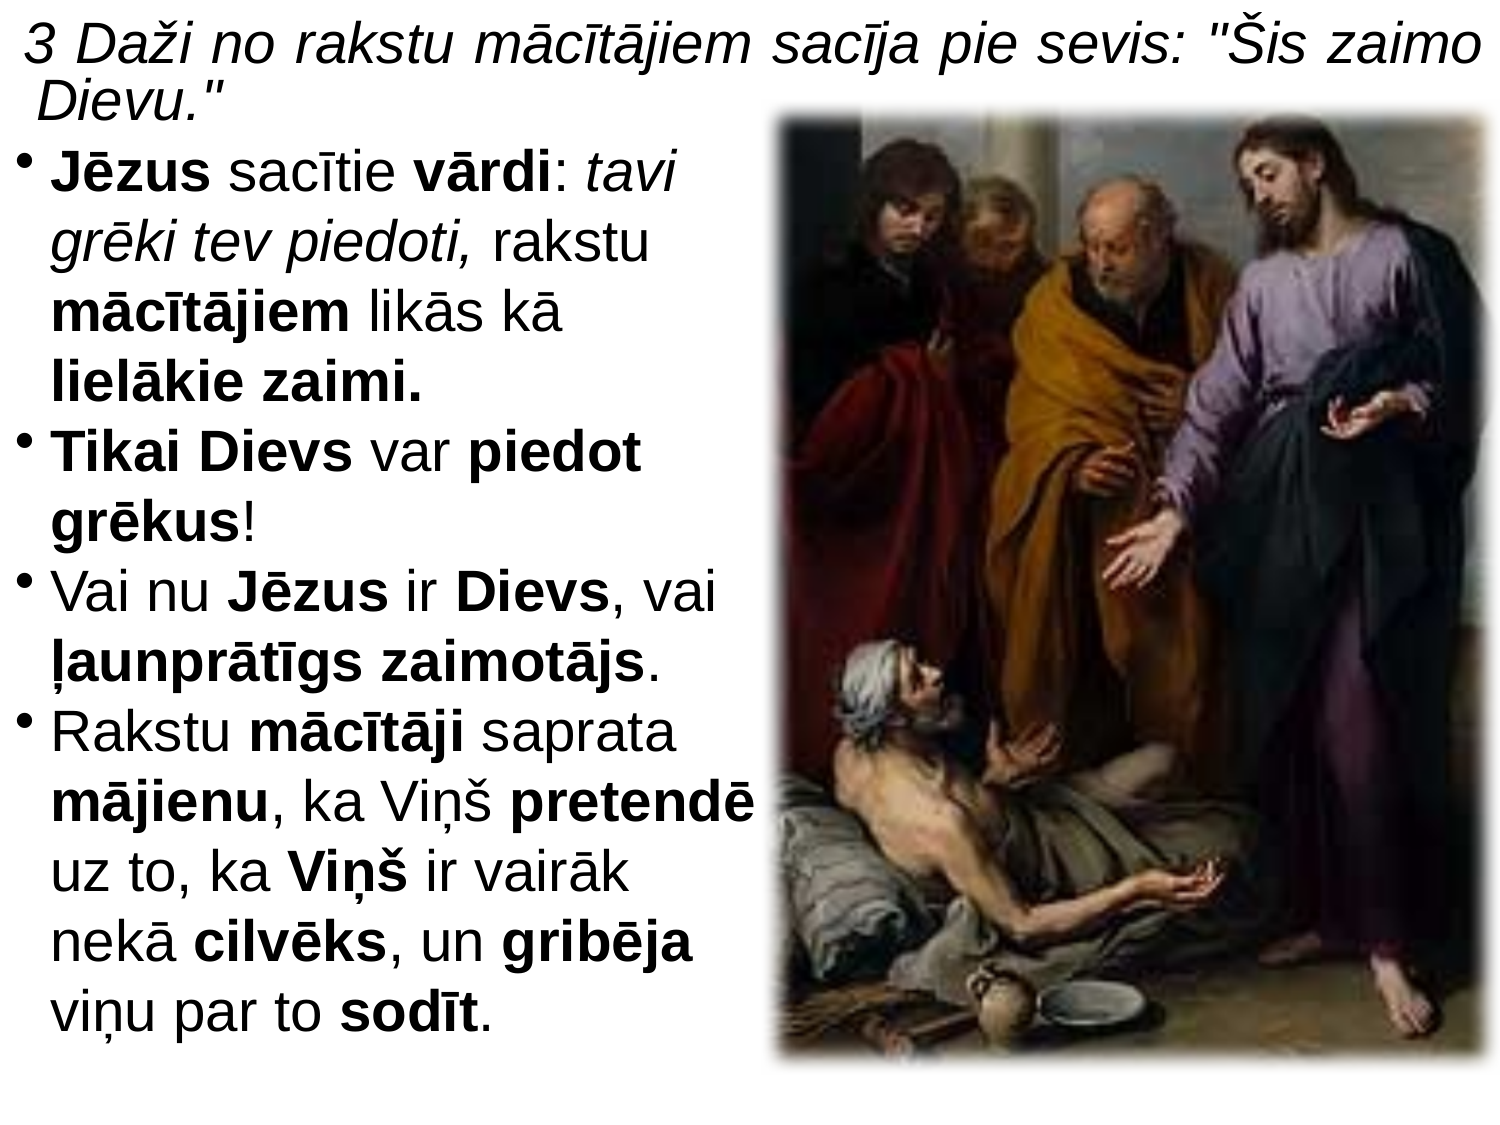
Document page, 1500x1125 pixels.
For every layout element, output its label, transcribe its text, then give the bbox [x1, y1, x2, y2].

list 3 Daži no rakstu mācītājiem sacīja pie sevis: "Šis zaimo Dievu." [0, 11, 1500, 125]
text_box Jēzus sacītie vārdi: tavi grēki tev piedoti, rakstu mācītājiem likās kā lielākie zaimi. Tikai Dievs var piedot grēkus! Vai nu Jēzus ir Dievs, vai ļaunprātīgs zaimotājs. Rakstu mācītāji saprata mājienu, ka Viņš pretendē uz to, ka Viņš ir vairāk nekā cilvēks, un gribēja viņu par to sodīt. [0, 125, 756, 1050]
picture [761, 99, 1500, 1075]
